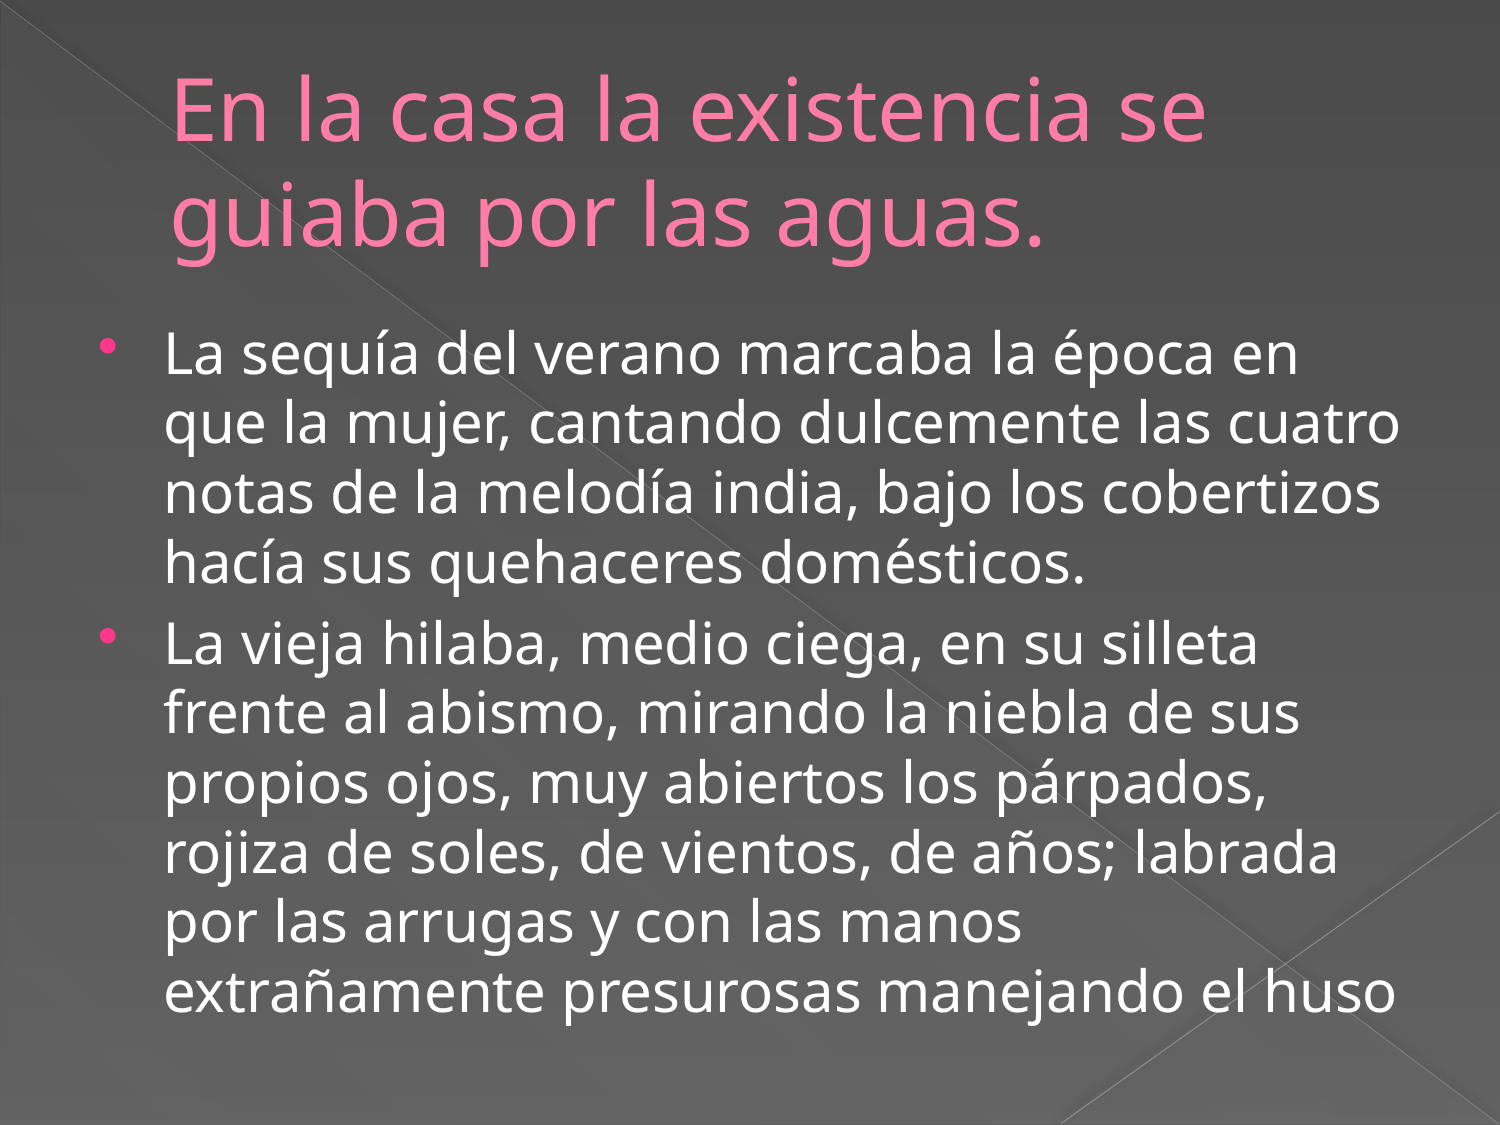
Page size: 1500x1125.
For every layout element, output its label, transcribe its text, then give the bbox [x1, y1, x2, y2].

list La sequía del verano marcaba la época en que la mujer, cantando dulcemente las cuatro notas de la melodía india, bajo los cobertizos hacía sus quehaceres domésticos. La vieja hilaba, medio ciega, en su silleta frente al abismo, mirando la niebla de sus propios ojos, muy abiertos los párpados, rojiza de soles, de vientos, de años; labrada por las arrugas y con las manos extrañamente presurosas manejando el huso [75, 308, 1425, 1059]
title En la casa la existencia se guiaba por las aguas. [75, 43, 1425, 274]
